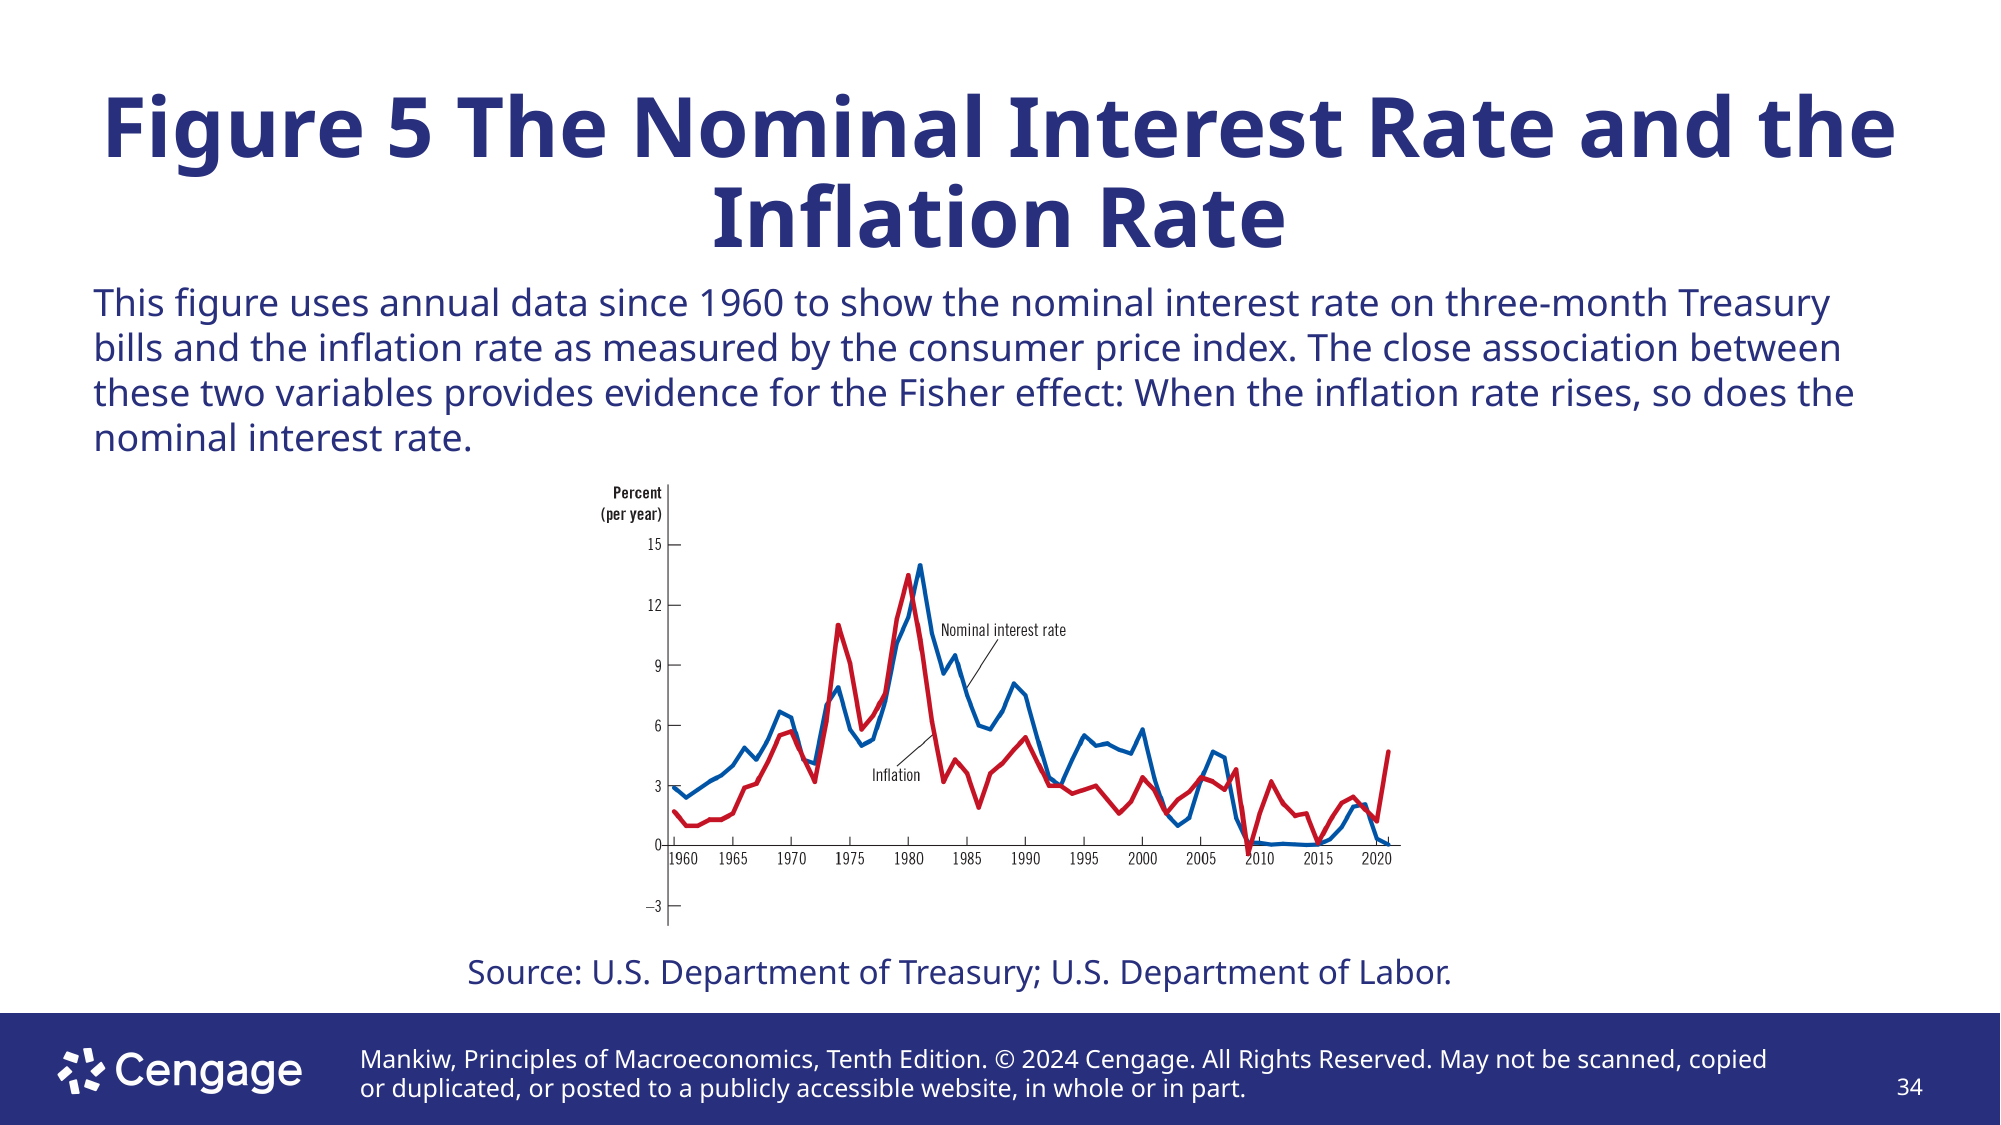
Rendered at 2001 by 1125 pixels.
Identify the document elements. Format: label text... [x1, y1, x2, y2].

picture [30, 1020, 329, 1122]
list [595, 479, 1405, 930]
title Figure 5 The Nominal Interest Rate and the Inflation Rate [78, 77, 1923, 270]
list Source: U.S. Department of Treasury; U.S. Department of Labor. [452, 943, 1548, 996]
list This figure uses annual data since 1960 to show the nominal interest rate on three-month Treasury bills and the inflation rate as measured by the consumer price index. The close association between these two variables provides evidence for the Fisher effect: When the inflation rate rises, so does the nominal interest rate. [78, 270, 1923, 471]
